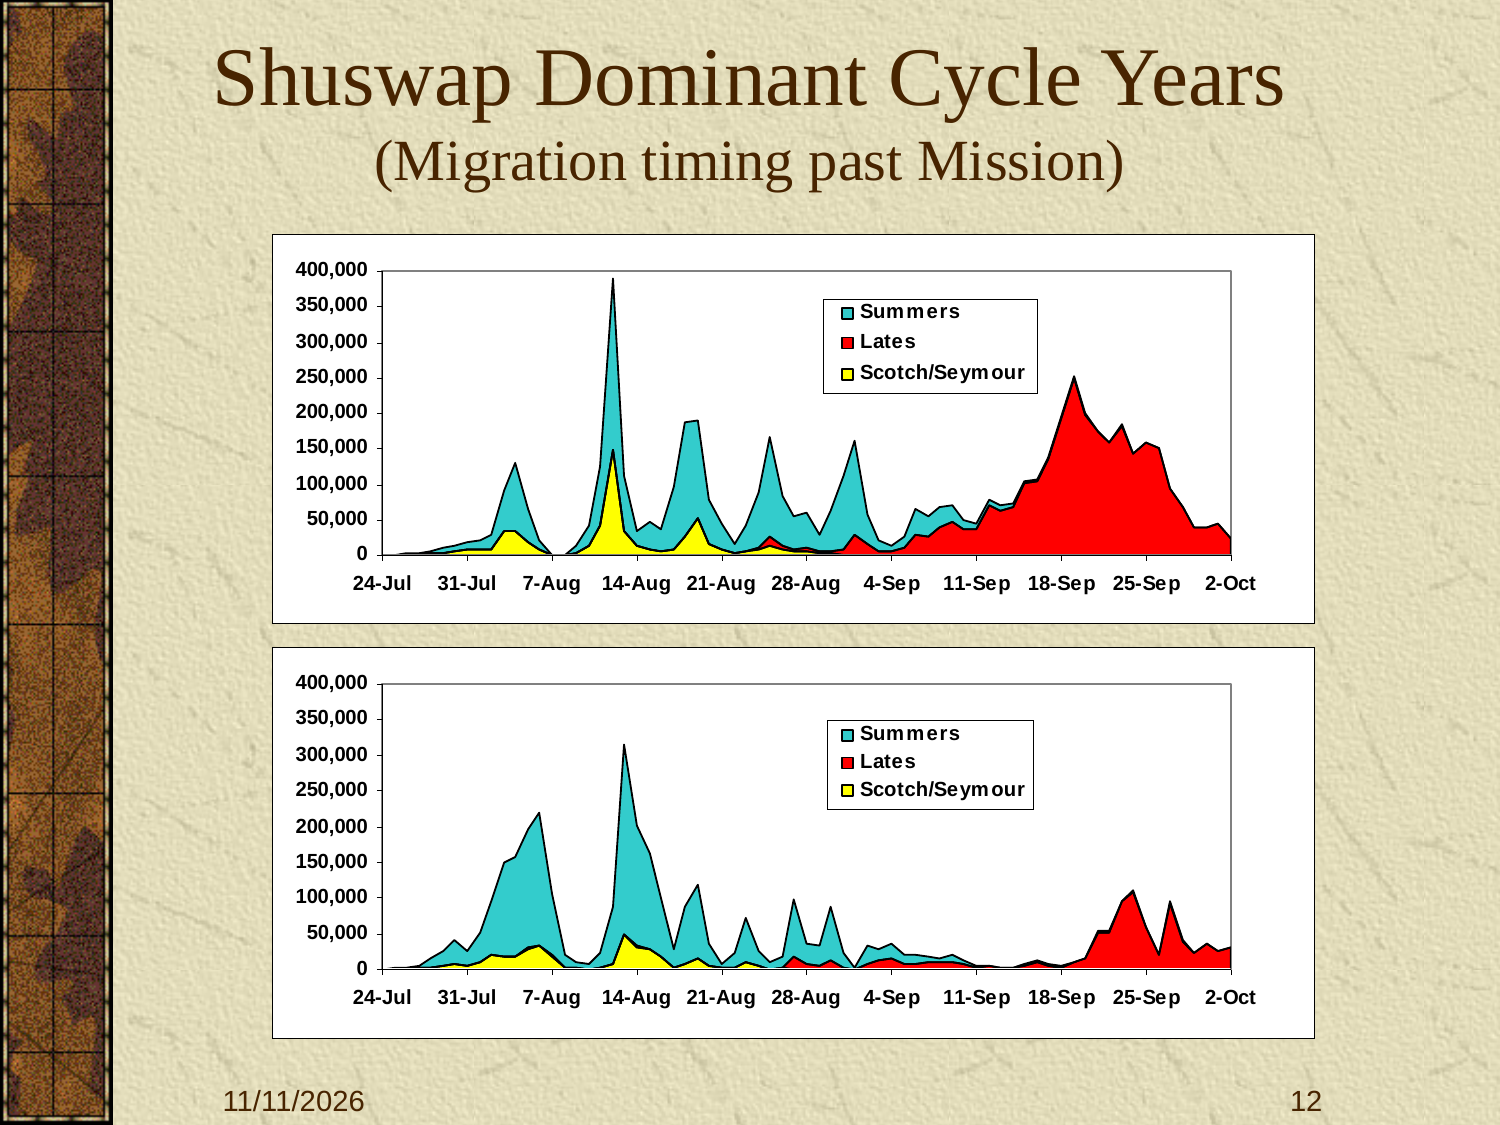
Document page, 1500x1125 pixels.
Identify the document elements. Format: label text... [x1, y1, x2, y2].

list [262, 224, 1326, 633]
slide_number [137, 1049, 451, 1125]
title Shuswap Dominant Cycle Years (Migration timing past Mission) [162, 87, 1338, 201]
slide_number 12 [1149, 1049, 1463, 1125]
picture [0, 0, 1500, 1125]
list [262, 637, 1326, 1048]
